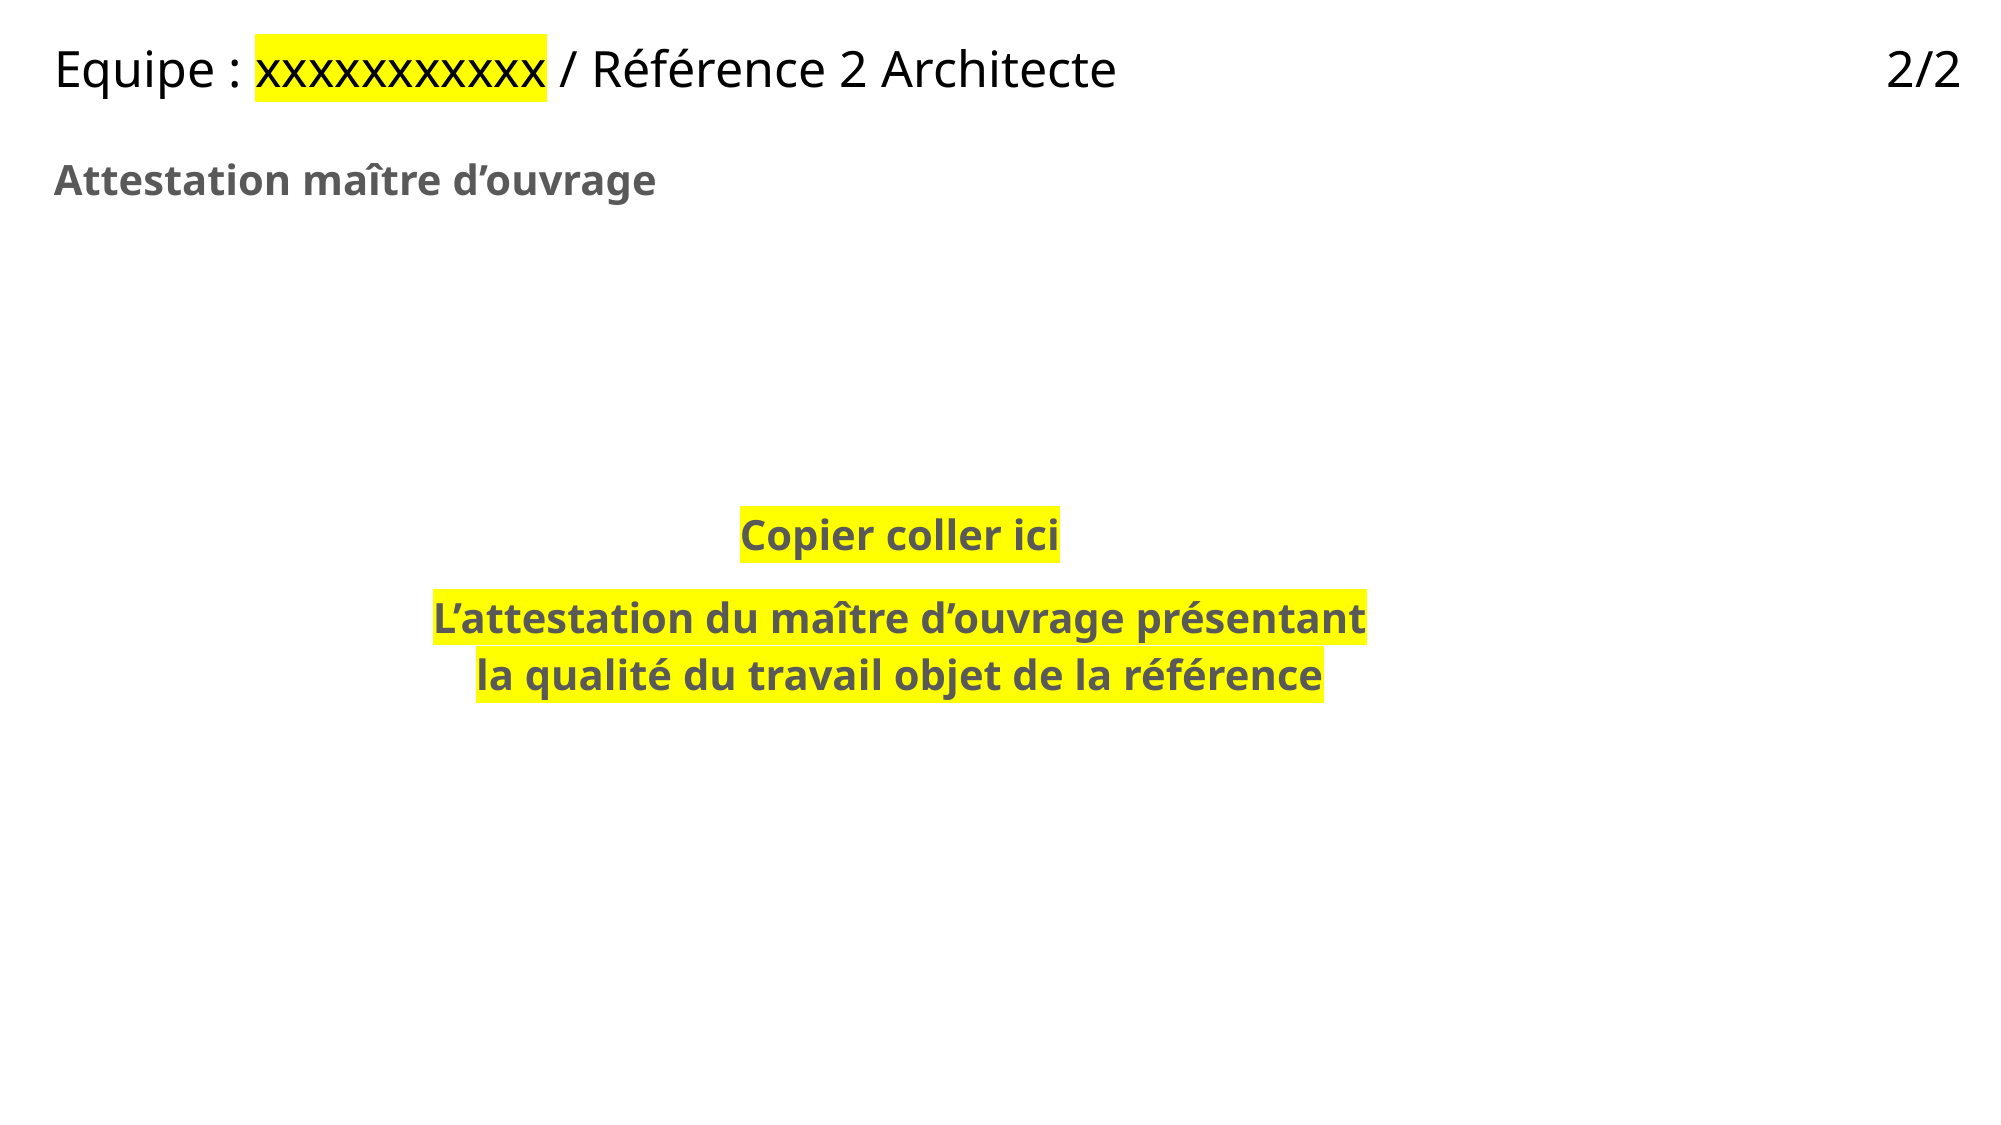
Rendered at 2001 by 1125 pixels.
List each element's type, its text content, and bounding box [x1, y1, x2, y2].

subtitle Equipe : xxxxxxxxxxx / Référence 2 Architecte [39, 36, 1459, 125]
text_box Attestation maître d’ouvrage [39, 138, 1978, 459]
text_box 2/2 [1762, 36, 1978, 124]
text_box Copier coller ici L’attestation du maître d’ouvrage présentant la qualité du travail objet de la référence [407, 493, 1392, 872]
